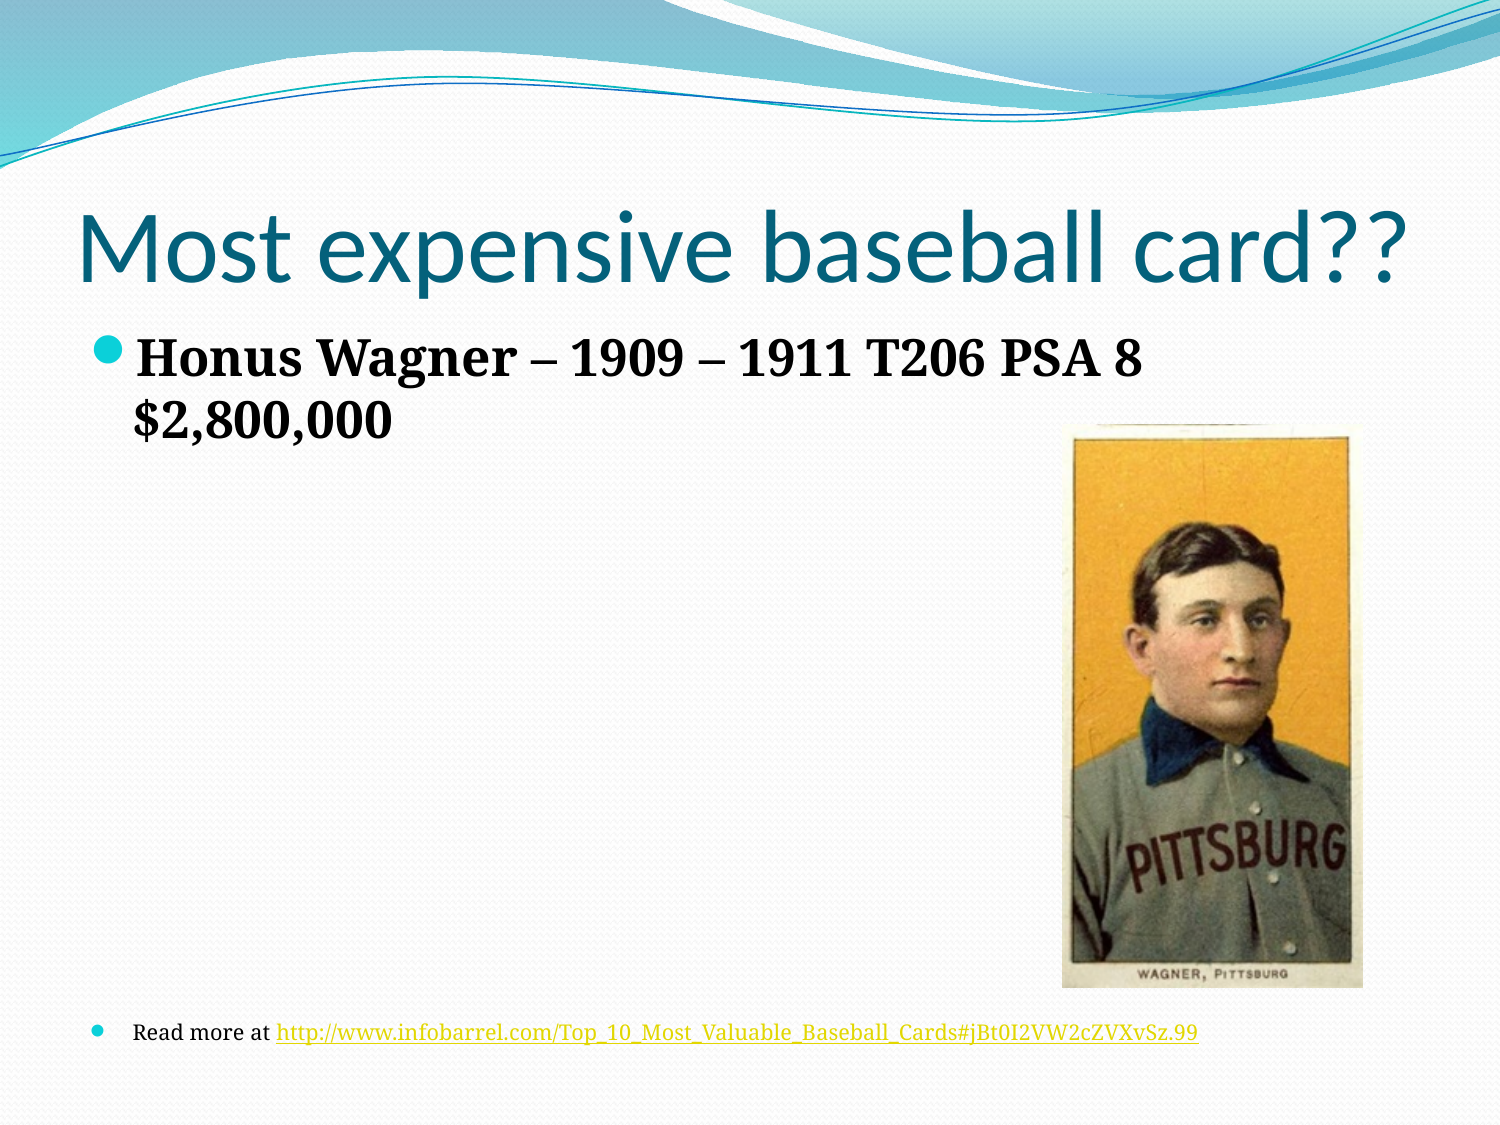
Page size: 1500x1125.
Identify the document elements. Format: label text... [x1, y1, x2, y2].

title Most expensive baseball card?? [75, 115, 1425, 303]
picture [1062, 424, 1363, 988]
list Honus Wagner – 1909 – 1911 T206 PSA 8 $2,800,000 Read more at http://www.infobarrel.com/Top_10_Most_Valuable_Baseball_Cards#jBt0I2VW2cZVXvSz.99 [75, 317, 1425, 1063]
